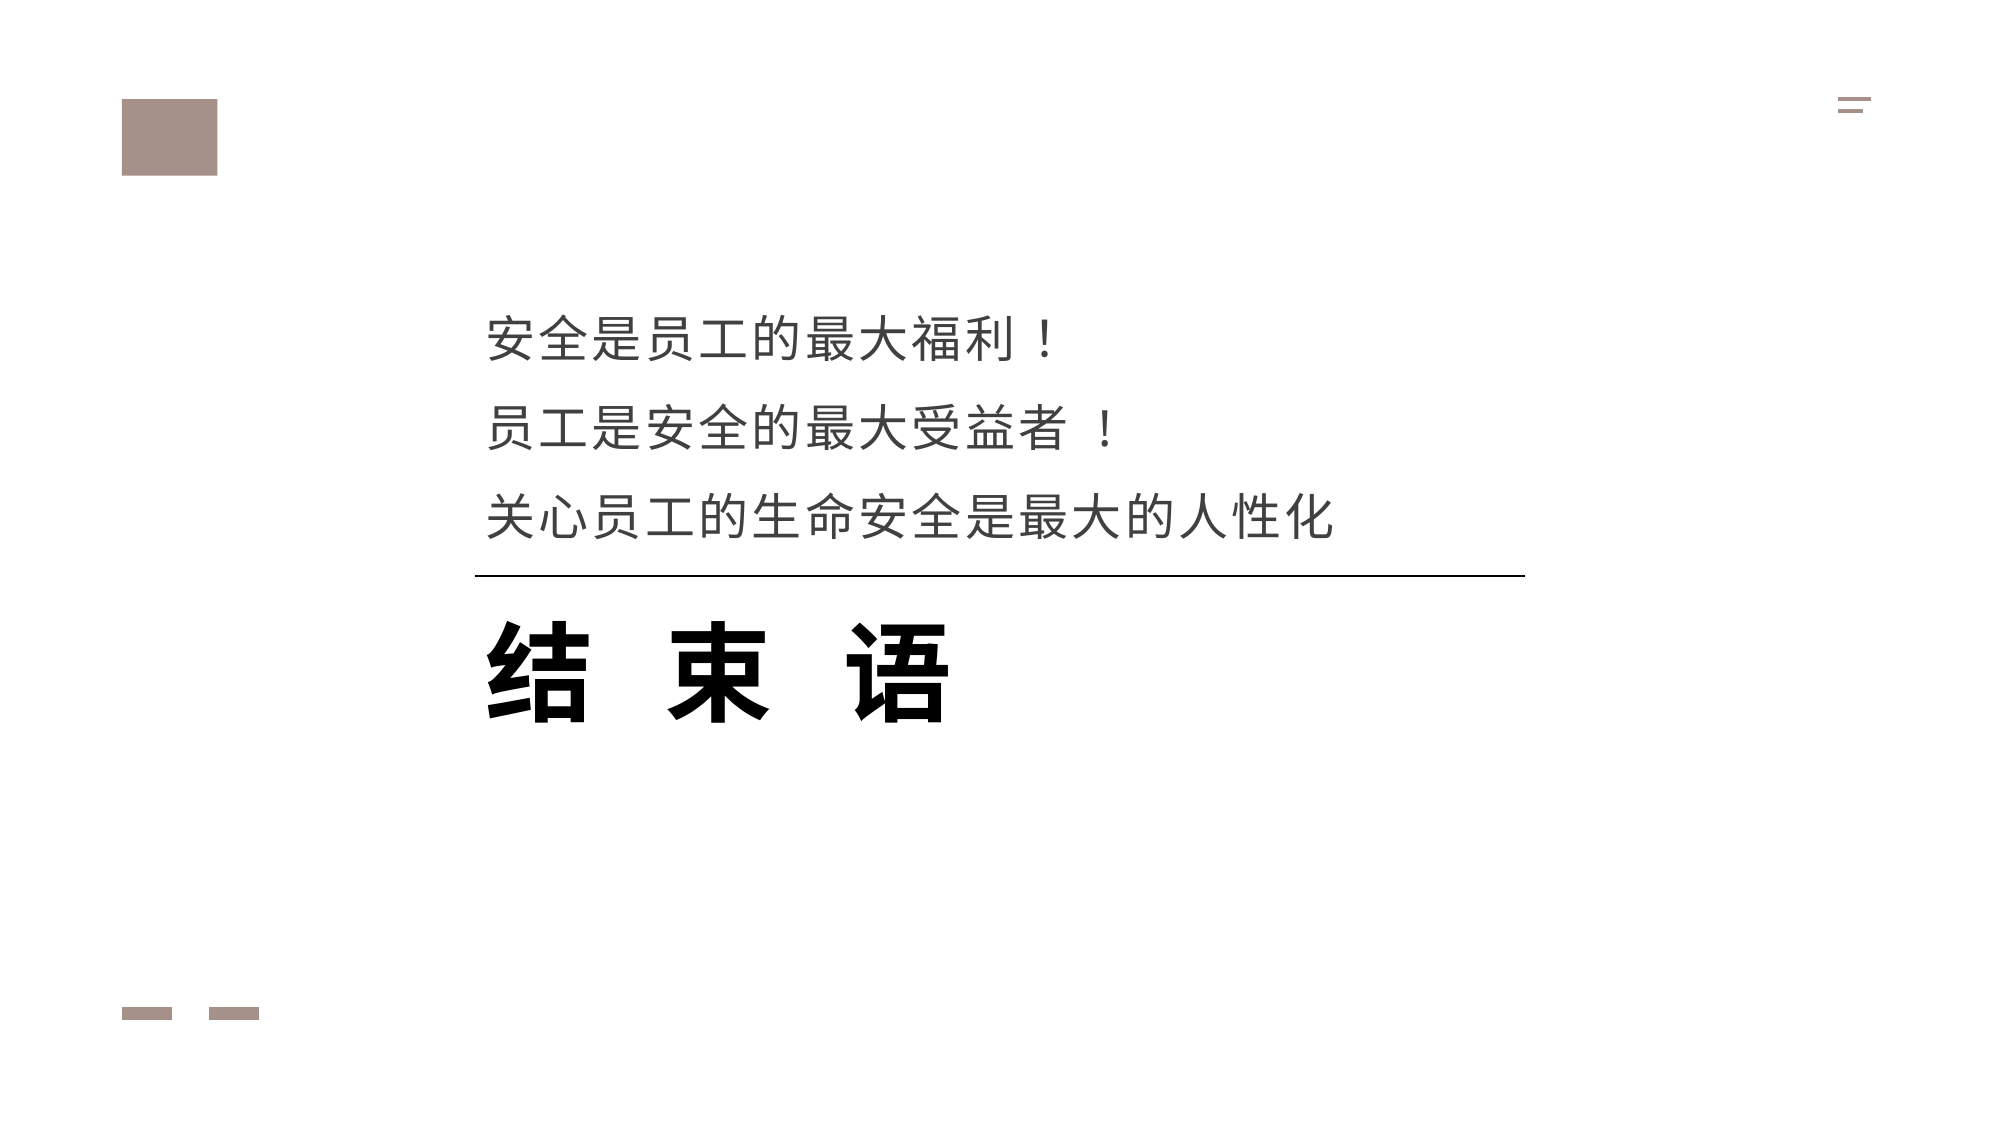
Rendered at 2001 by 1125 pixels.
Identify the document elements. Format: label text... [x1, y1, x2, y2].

text_box 安全是员工的最大福利 ！ 员工是安全的最大受益者 ! 关心员工的生命安全是最大的人性化 [474, 244, 1525, 550]
text_box [121, 98, 218, 177]
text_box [1837, 99, 1871, 112]
text_box 结 束 语 [474, 600, 1525, 881]
